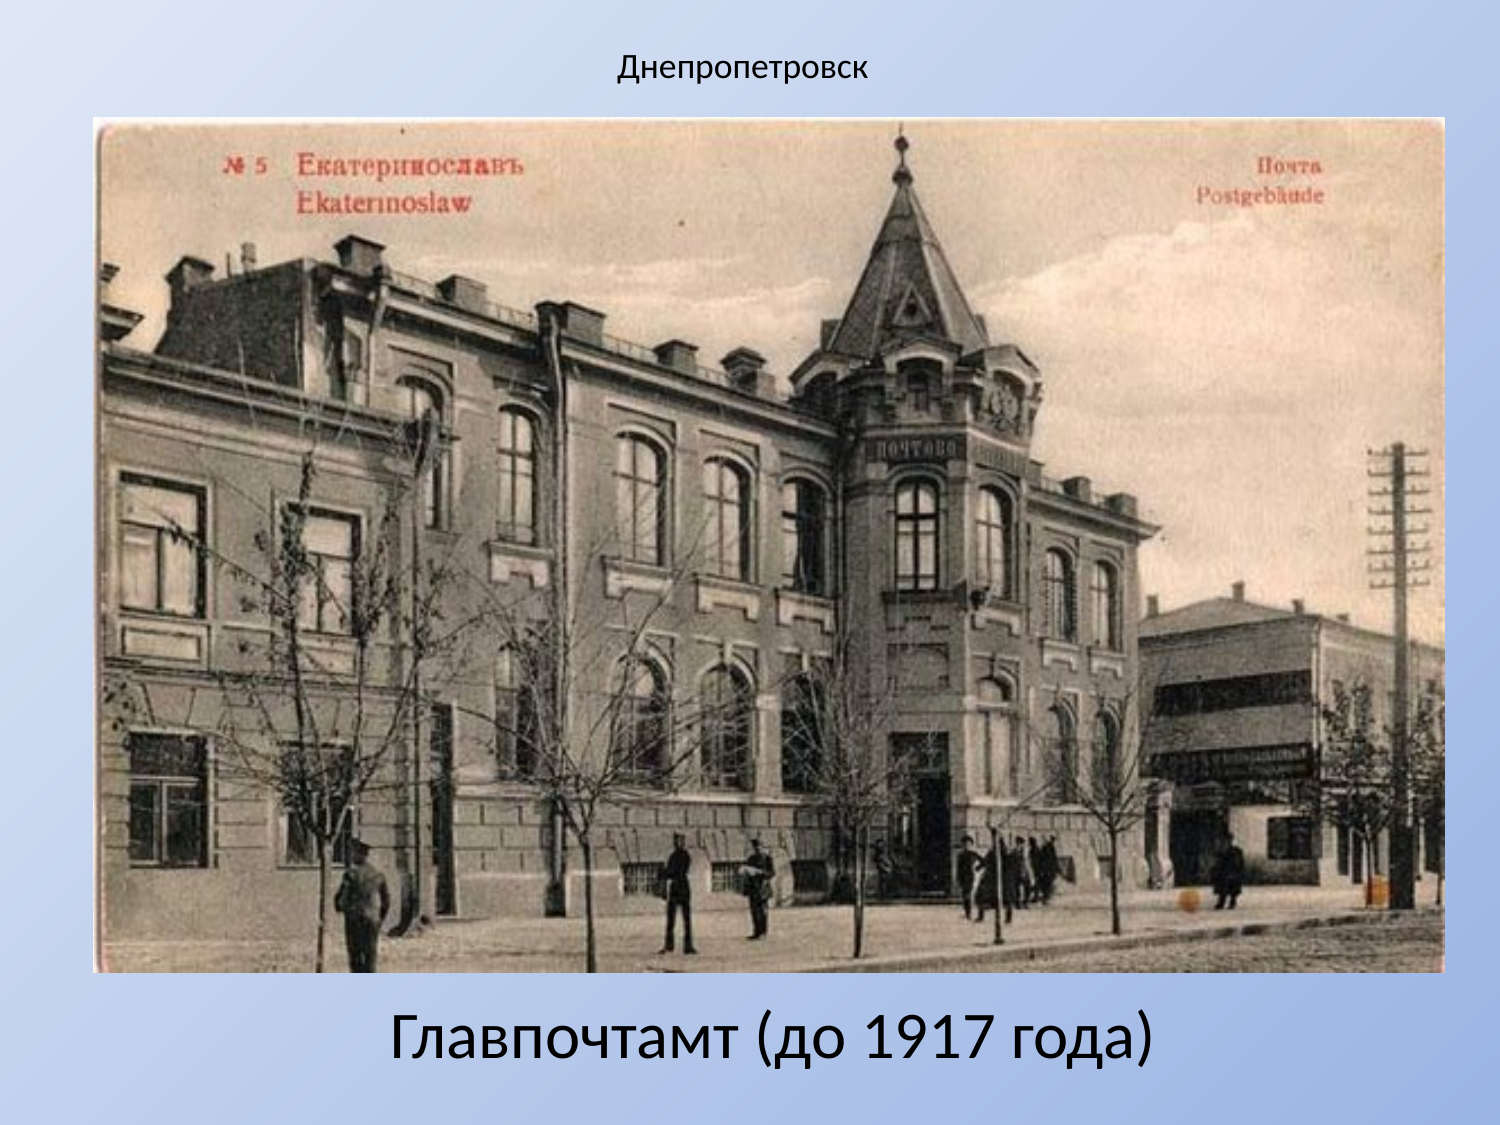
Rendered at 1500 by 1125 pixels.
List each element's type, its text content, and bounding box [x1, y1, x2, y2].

picture [93, 116, 1445, 973]
subtitle Главпочтамт (до 1917 года) [82, 984, 1465, 1097]
title Днепропетровск [105, 35, 1381, 94]
